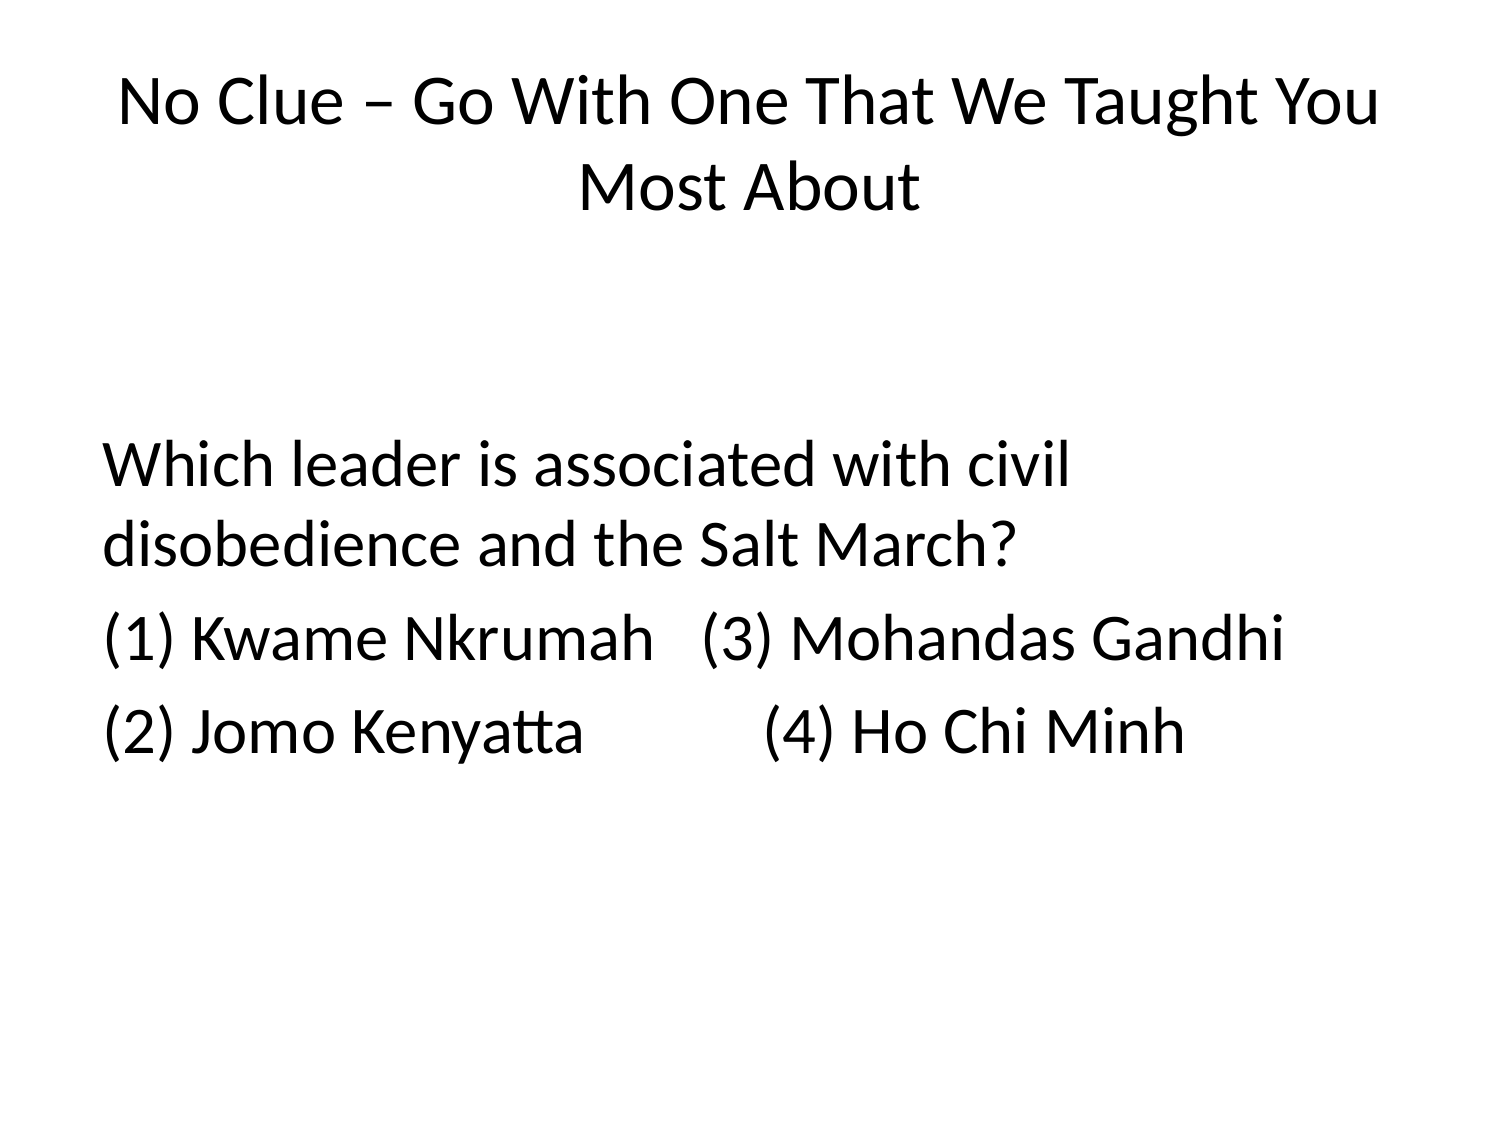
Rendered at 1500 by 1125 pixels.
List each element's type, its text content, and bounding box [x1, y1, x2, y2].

list Which leader is associated with civil disobedience and the Salt March? (1) Kwame Nkrumah (3) Mohandas Gandhi (2) Jomo Kenyatta (4) Ho Chi Minh [87, 412, 1438, 1125]
title No Clue – Go With One That We Taught You Most About [75, 45, 1425, 233]
